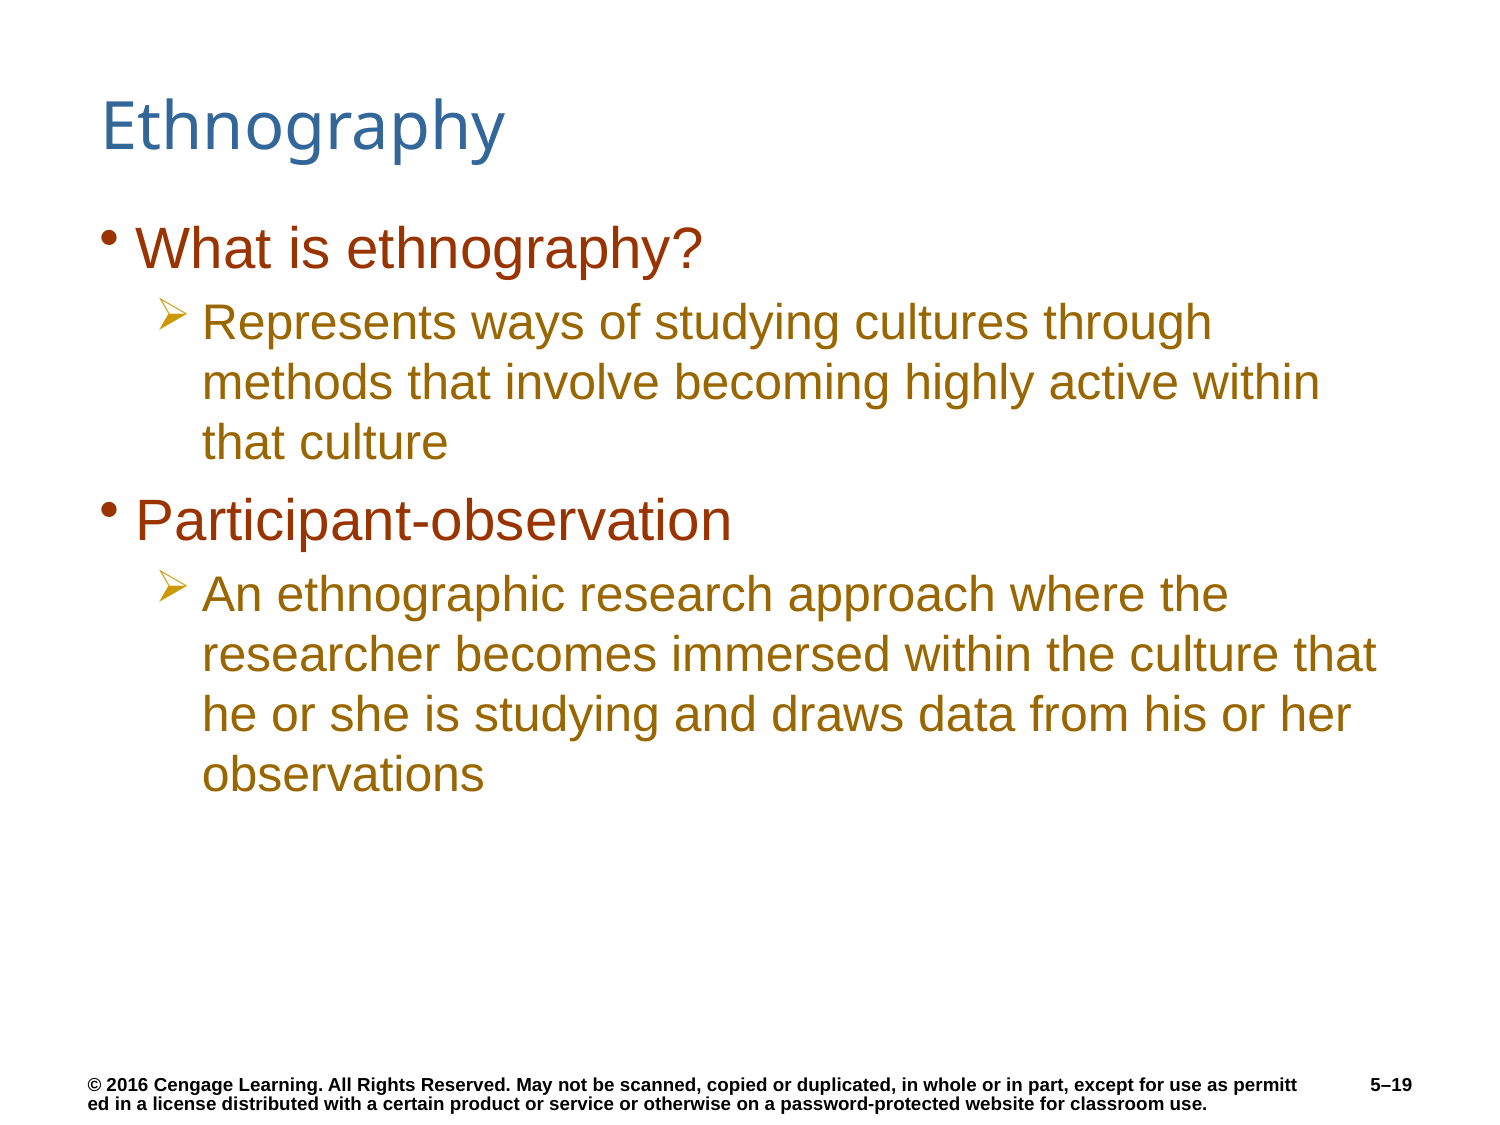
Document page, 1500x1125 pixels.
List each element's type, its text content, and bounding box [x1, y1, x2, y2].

footer © 2016 Cengage Learning. All Rights Reserved. May not be scanned, copied or duplicated, in whole or in part, except for use as permitted in a license distributed with a certain product or service or otherwise on a password-protected website for classroom use. [87, 1057, 1050, 1103]
list What is ethnography? Represents ways of studying cultures through methods that involve becoming highly active within that culture Participant-observation An ethnographic research approach where the researcher becomes immersed within the culture that he or she is studying and draws data from his or her observations [84, 202, 1414, 1013]
slide_number 5–19 [1050, 1042, 1413, 1103]
title Ethnography [85, 75, 1411, 171]
